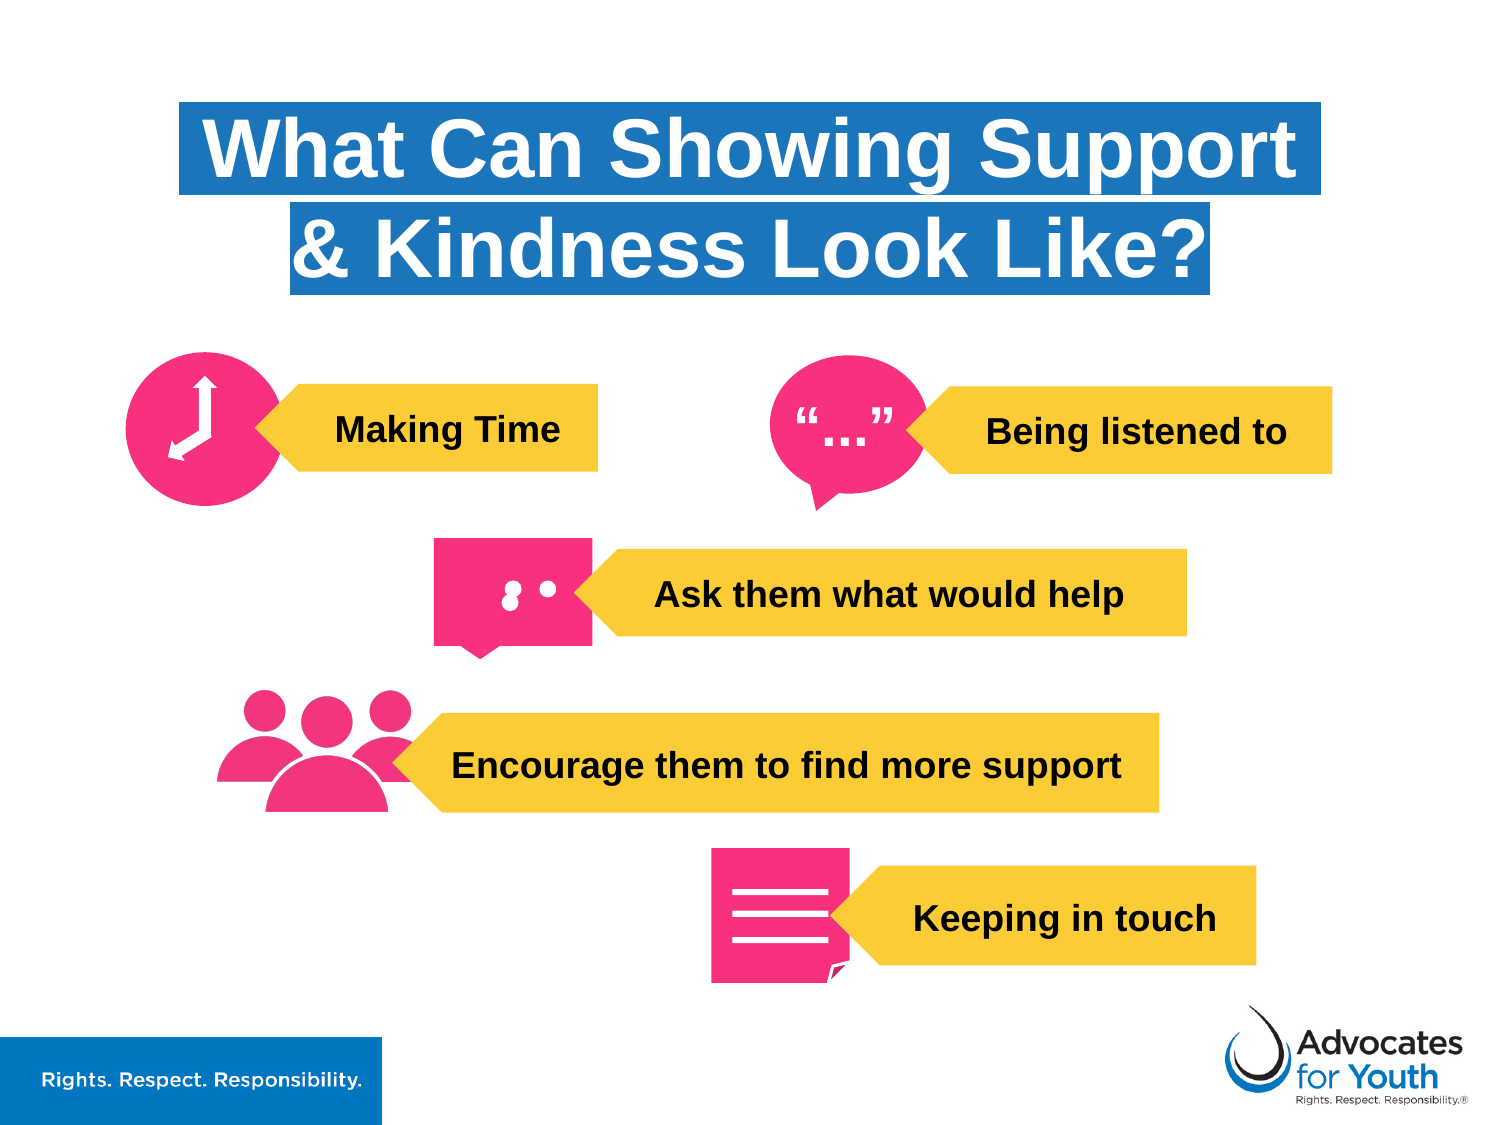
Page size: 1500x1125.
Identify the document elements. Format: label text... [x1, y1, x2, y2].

text_box [732, 937, 829, 944]
text_box [573, 548, 1187, 637]
text_box [829, 865, 1257, 966]
text_box [192, 375, 218, 436]
text_box Keeping in touch [897, 879, 1242, 955]
text_box [920, 386, 1333, 474]
text_box [539, 580, 557, 598]
text_box [920, 393, 927, 414]
title What Can Showing Support & Kindness Look Like? [112, 99, 1388, 288]
text_box [504, 580, 522, 597]
text_box [709, 846, 852, 985]
text_box [441, 712, 1160, 813]
text_box Encourage them to find more support [436, 726, 1149, 847]
text_box [920, 446, 924, 456]
picture [1200, 990, 1500, 1125]
text_box Making Time [319, 389, 630, 465]
text_box [732, 910, 829, 917]
text_box [167, 431, 212, 462]
text_box [793, 355, 905, 375]
text_box “...” [778, 375, 920, 473]
text_box [254, 383, 599, 472]
text_box [769, 393, 778, 455]
picture [0, 1037, 382, 1125]
text_box Being listened to [970, 392, 1463, 468]
text_box [433, 538, 593, 660]
picture [216, 690, 438, 812]
text_box [125, 352, 280, 506]
text_box [501, 594, 519, 612]
text_box [732, 889, 829, 896]
text_box [792, 473, 906, 511]
text_box Ask them what would help [638, 554, 1265, 630]
